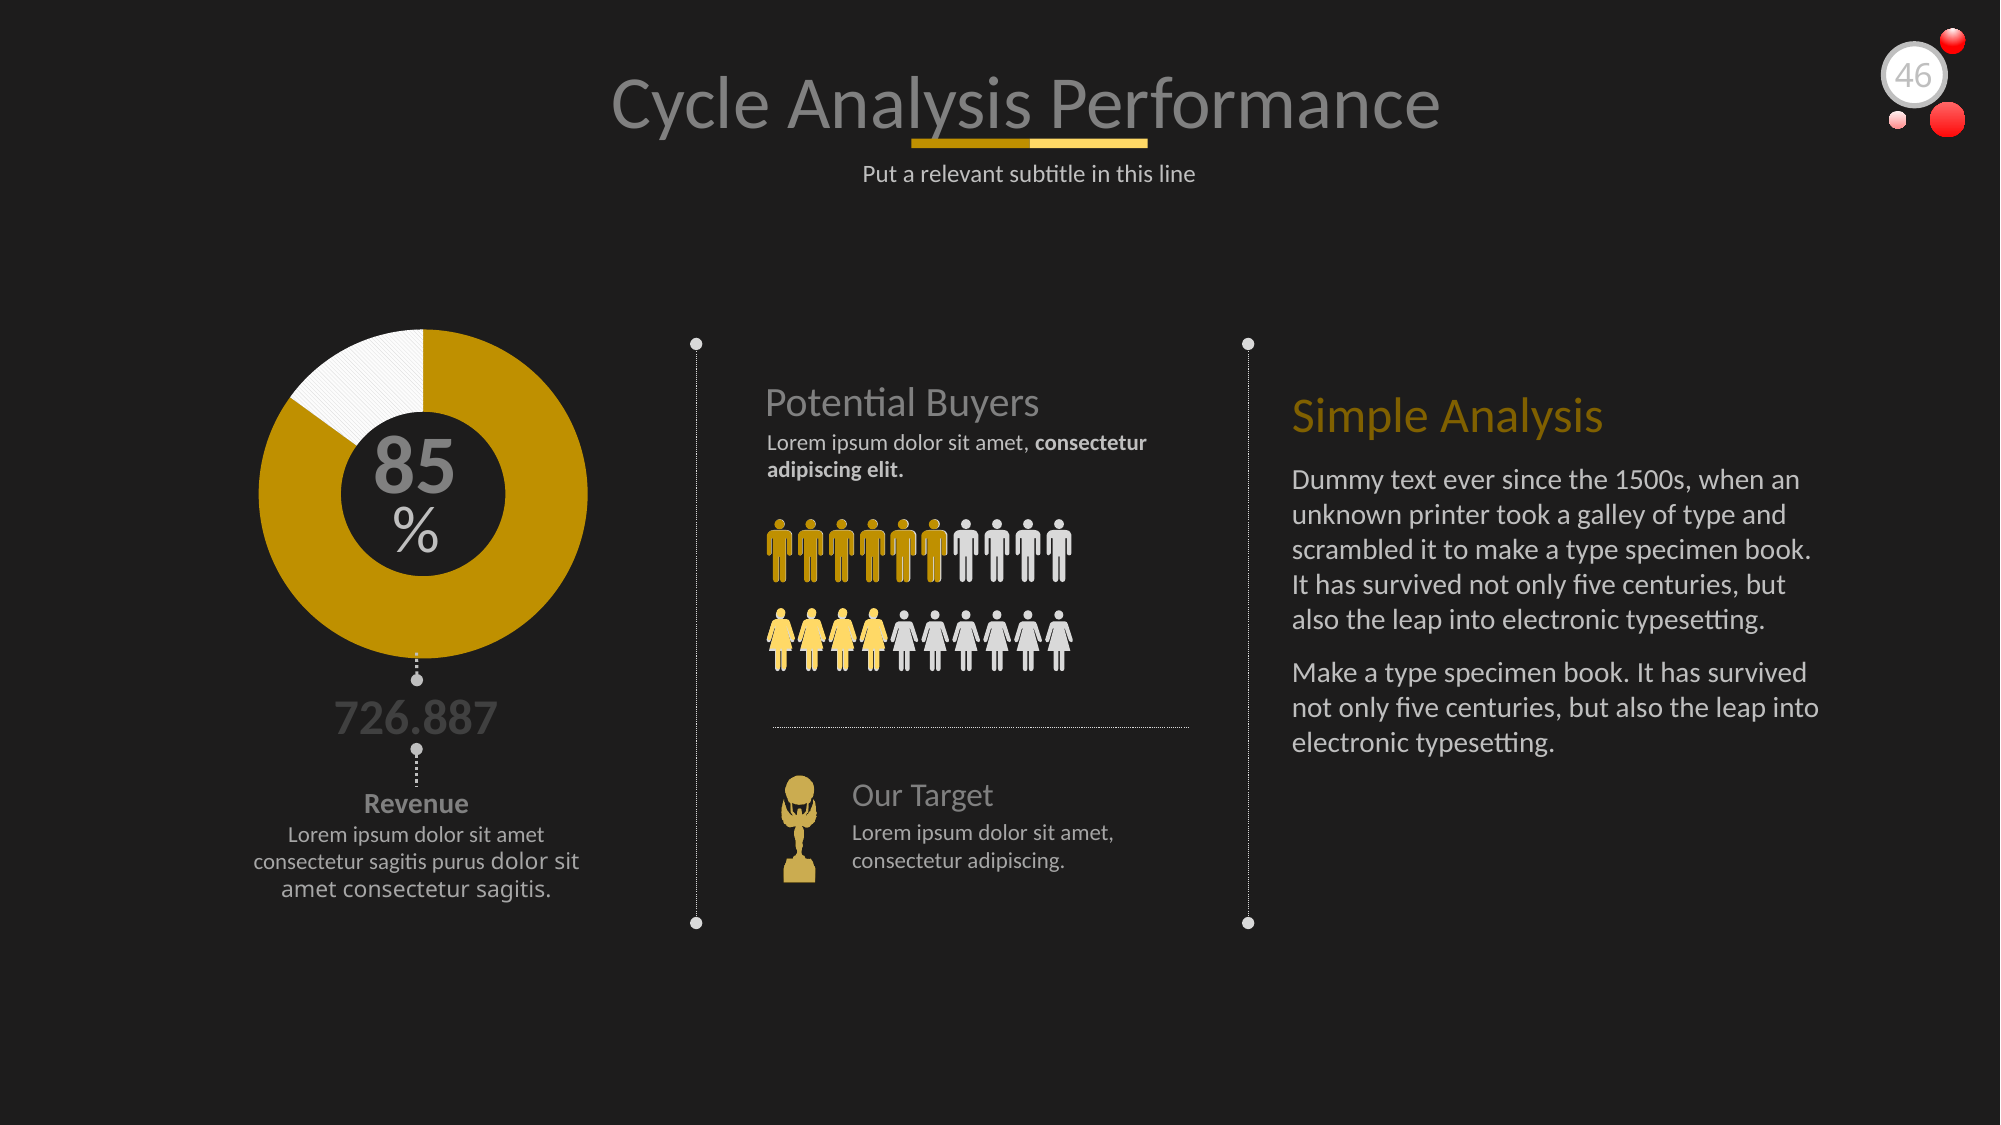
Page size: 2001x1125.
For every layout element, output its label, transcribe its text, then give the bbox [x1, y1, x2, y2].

text_box Our Target Lorem ipsum dolor sit amet, consectetur adipiscing. [837, 765, 1190, 857]
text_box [766, 610, 1074, 672]
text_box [766, 519, 947, 583]
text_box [1876, 28, 1966, 138]
text_box 726.887 [309, 676, 522, 752]
picture [775, 773, 822, 885]
chart [251, 316, 595, 672]
text_box Put a relevant subtitle in this line [792, 142, 1267, 202]
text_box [766, 607, 889, 669]
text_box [947, 519, 1072, 582]
text_box Cycle Analysis Performance [572, 1, 1482, 152]
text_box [749, 356, 1248, 467]
text_box Revenue Lorem ipsum dolor sit amet consectetur sagitis purus dolor sit amet consectetur sagitis. [238, 766, 595, 920]
text_box Simple Analysis Dummy text ever since the 1500s, when an unknown printer took a galley of type and scrambled it to make a type specimen book. It has survived not only five centuries, but also the leap into electronic typesetting. Make a type specimen book. It has survived not only five centuries, but also the leap into electronic typesetting. [1276, 374, 1845, 885]
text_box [911, 138, 1148, 149]
